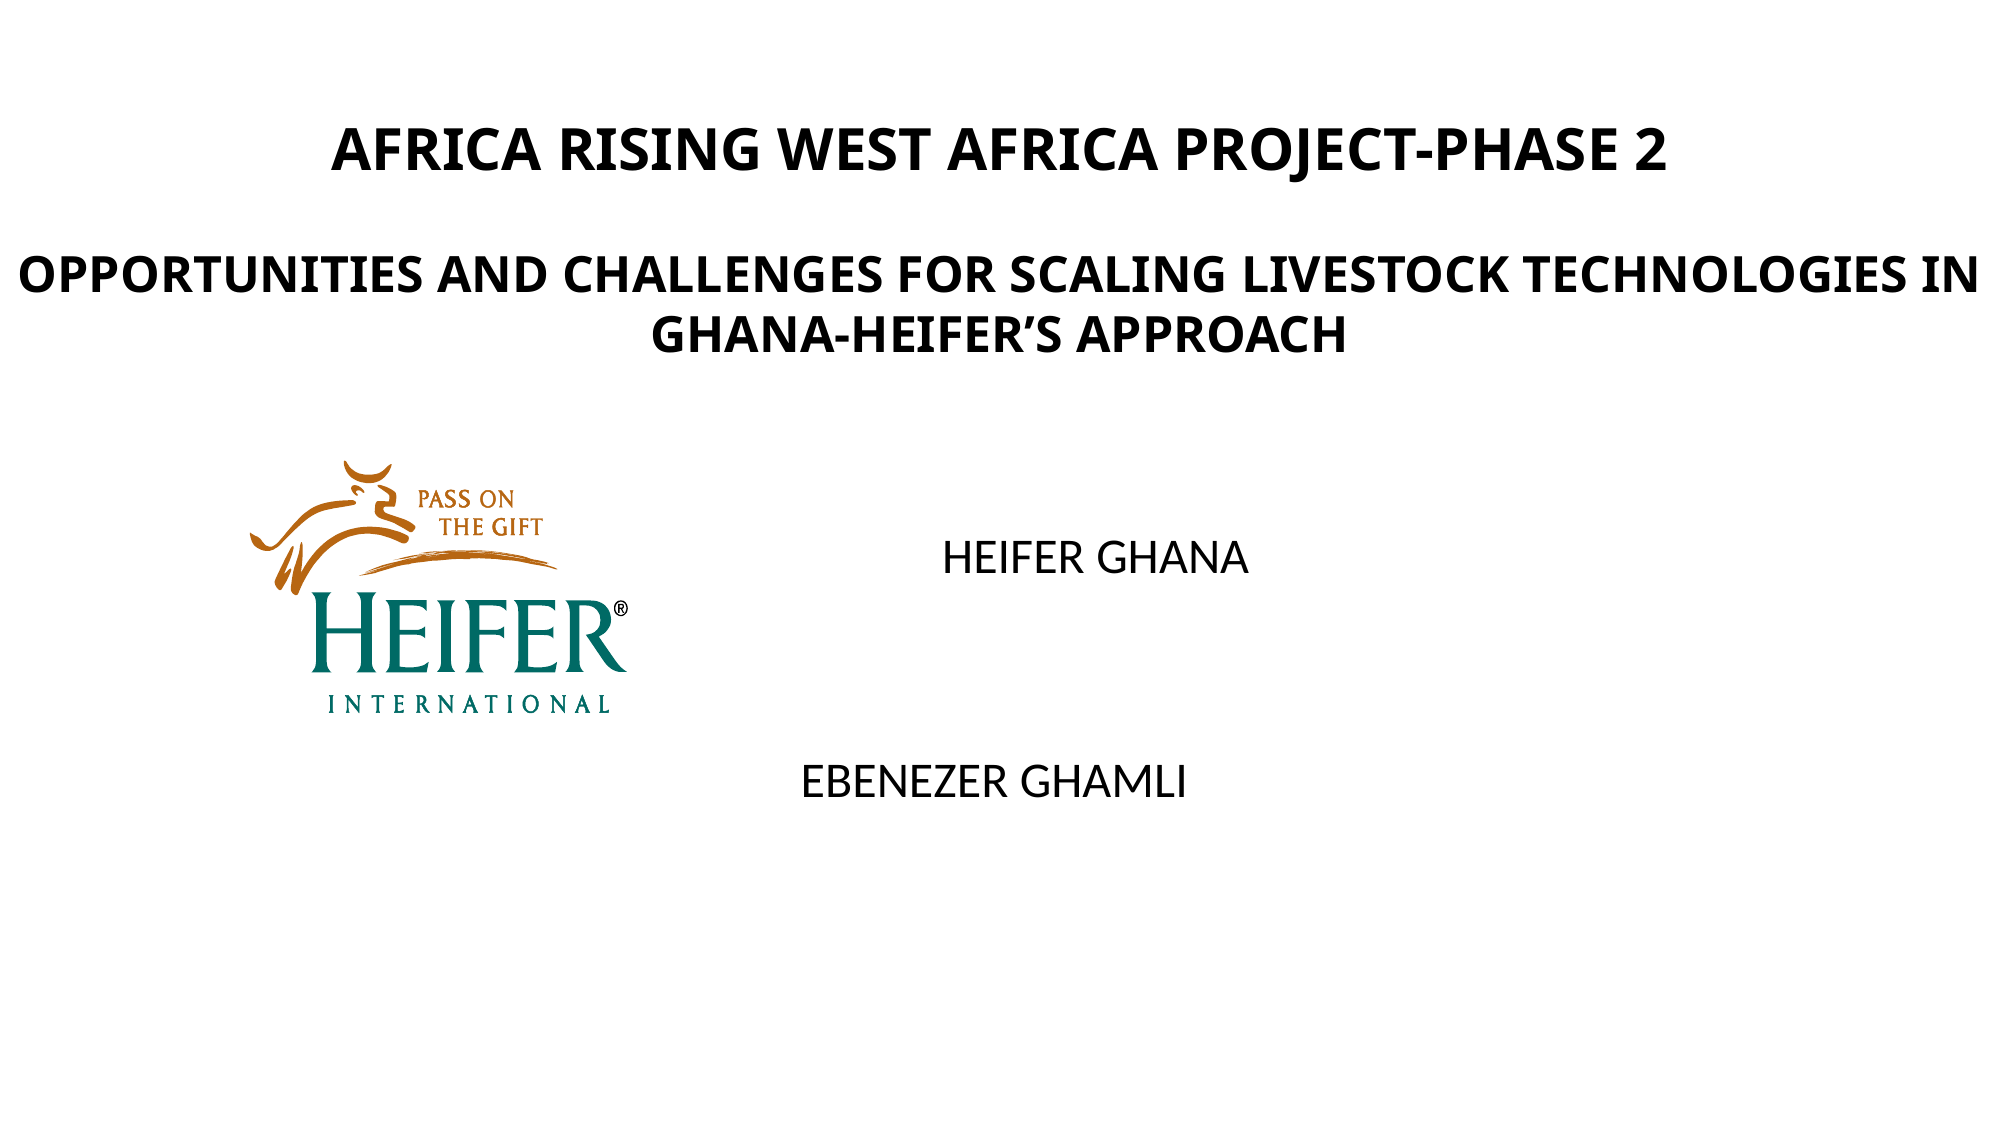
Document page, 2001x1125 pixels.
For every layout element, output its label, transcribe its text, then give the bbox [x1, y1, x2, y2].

subtitle HEIFER GHANA EBENEZER GHAMLI [0, 366, 2000, 1125]
picture [249, 460, 628, 714]
title AFRICA RISING WEST AFRICA PROJECT-PHASE 2 OPPORTUNITIES AND CHALLENGES FOR SCALING LIVESTOCK TECHNOLOGIES IN GHANA-HEIFER’S APPROACH [0, 32, 2000, 366]
